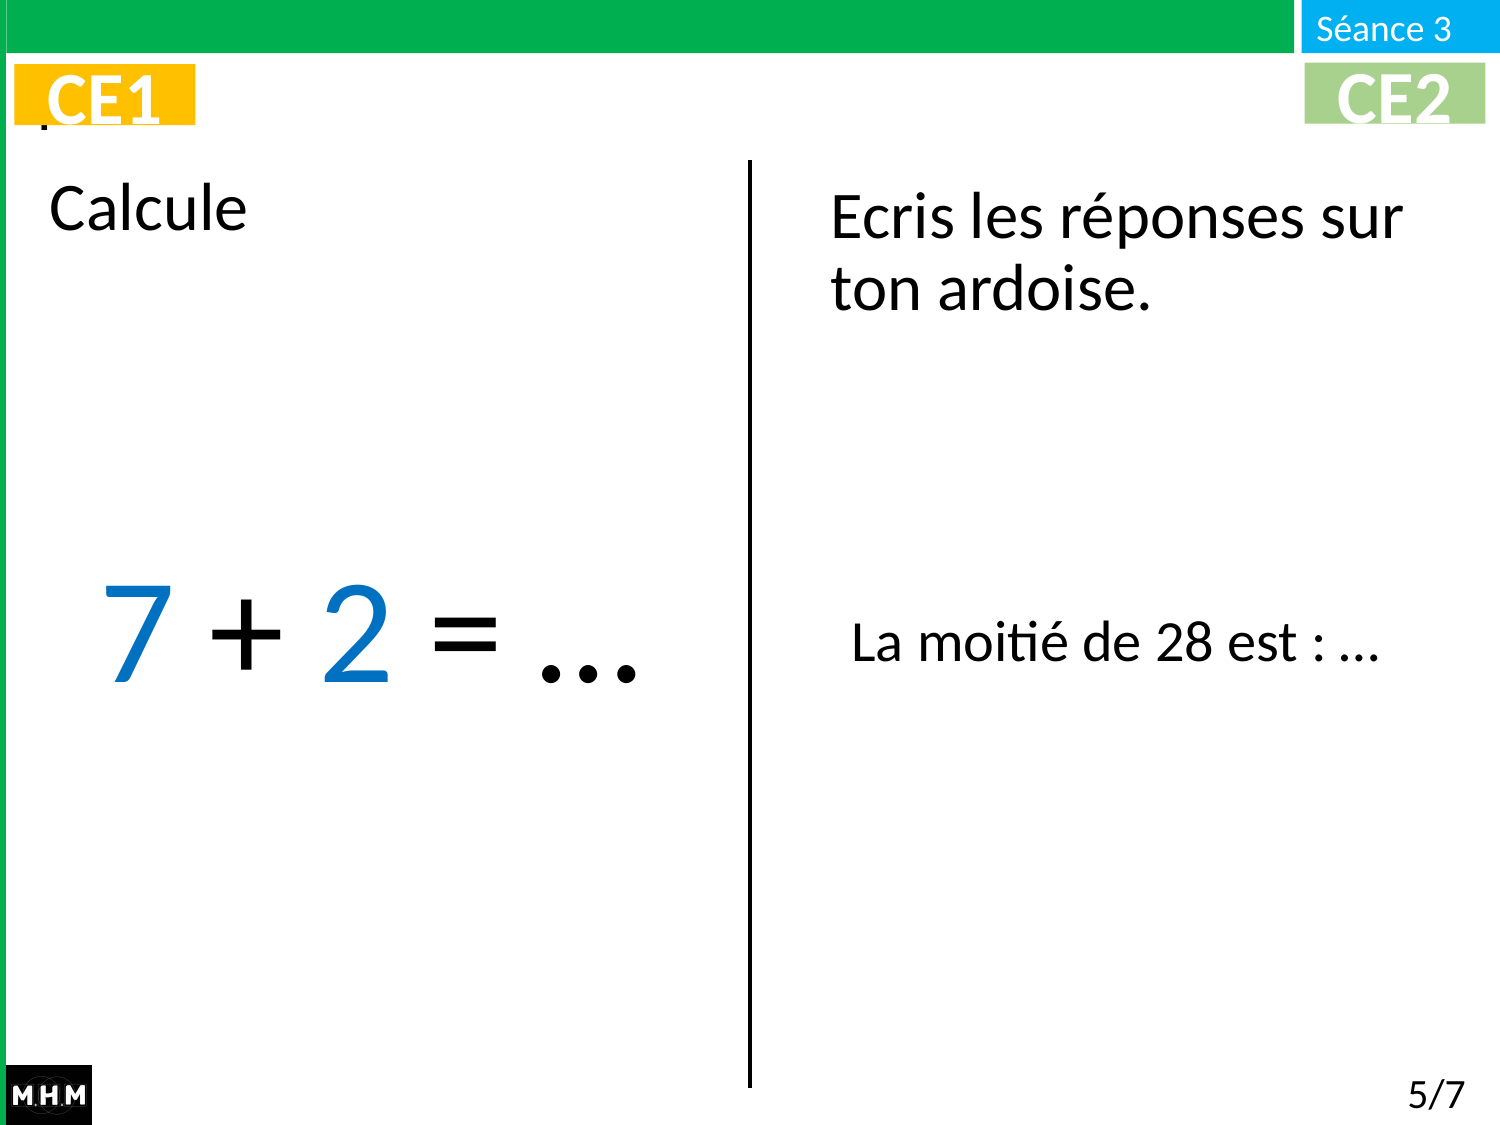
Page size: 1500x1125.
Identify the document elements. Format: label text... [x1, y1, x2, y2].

list 5/7 [1373, 1064, 1500, 1125]
text_box La moitié de 28 est : … [836, 525, 1396, 726]
text_box 7 + 2 = … [85, 525, 723, 721]
text_box CE2 [1303, 62, 1487, 125]
picture [6, 1065, 92, 1125]
text_box Ecris les réponses sur ton ardoise. [815, 154, 1474, 351]
text_box CE1 [13, 63, 196, 126]
text_box Calcule [34, 163, 357, 253]
